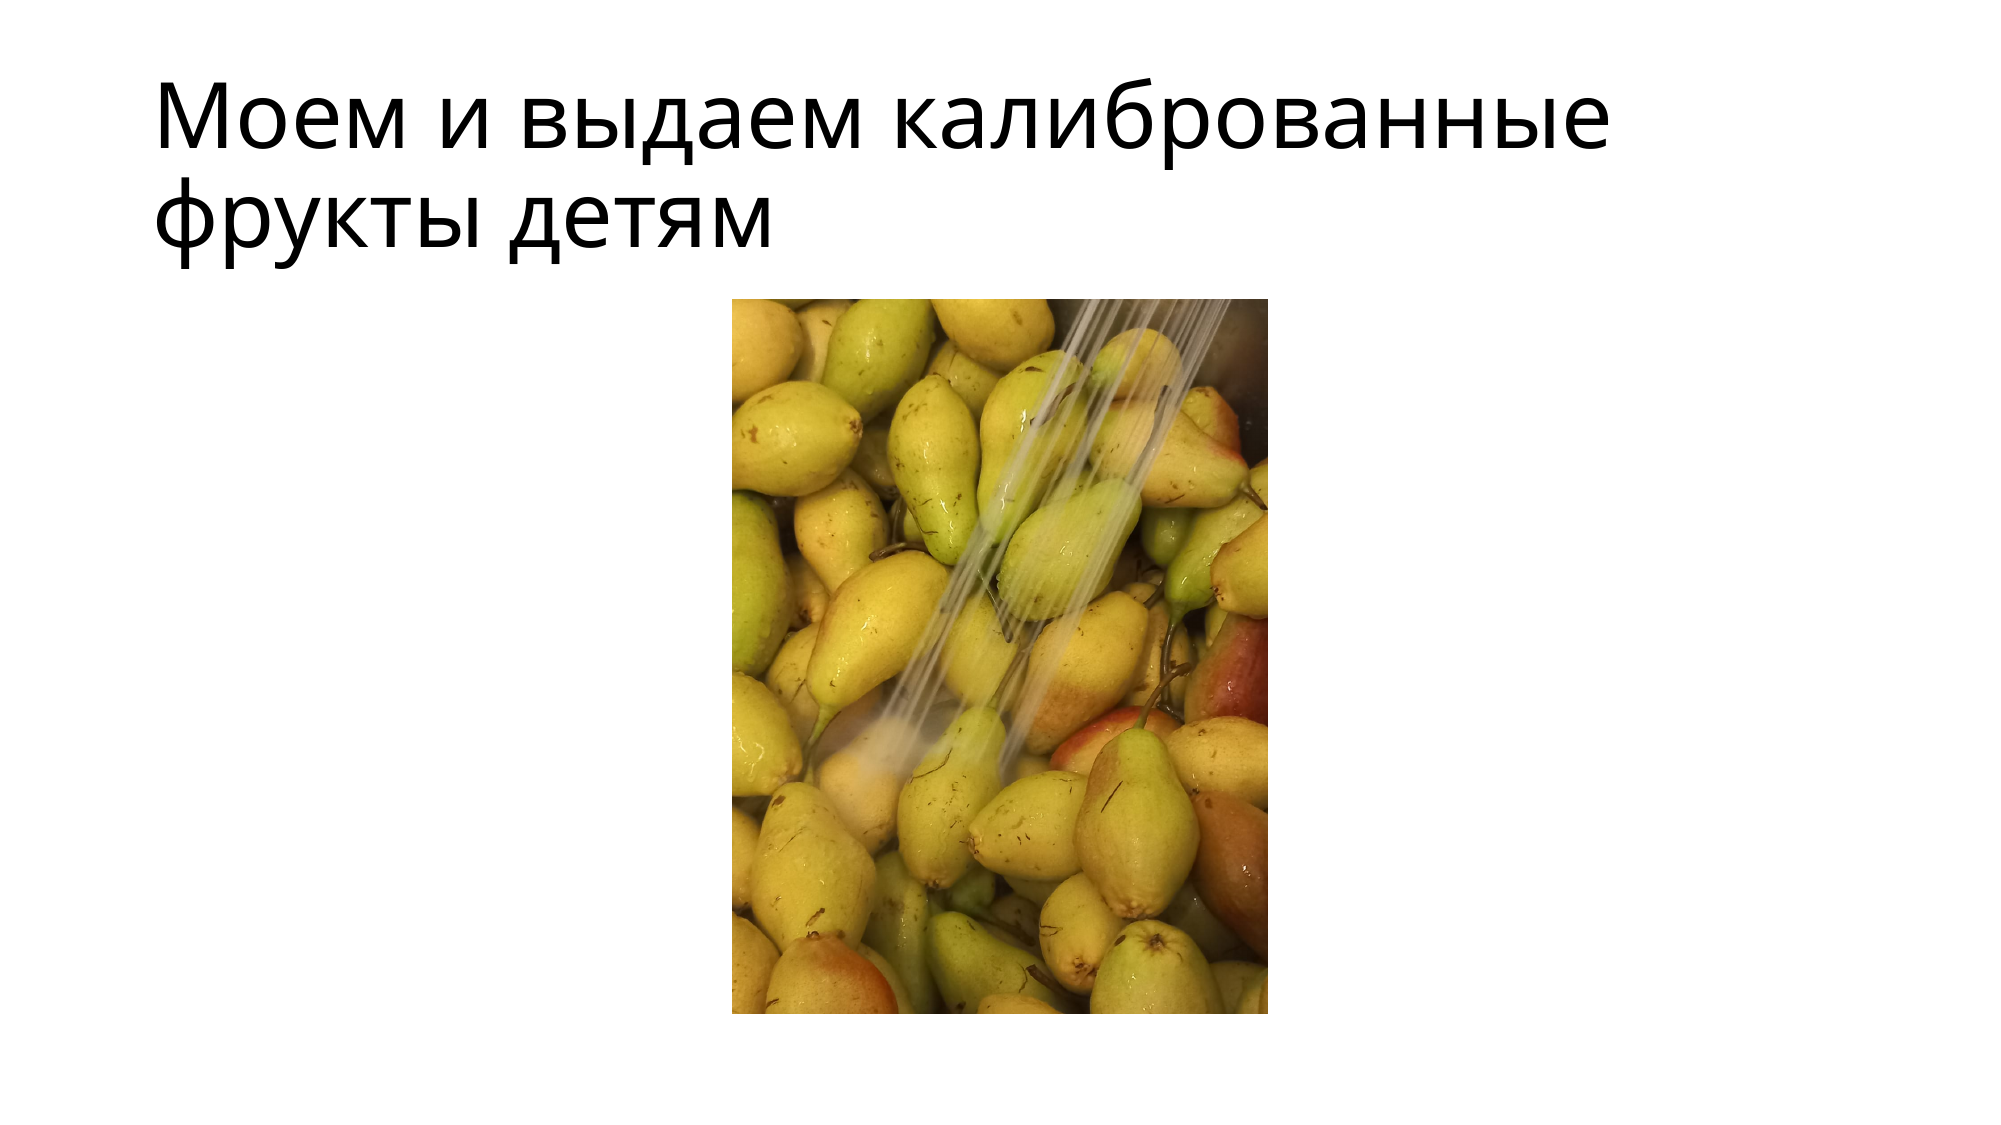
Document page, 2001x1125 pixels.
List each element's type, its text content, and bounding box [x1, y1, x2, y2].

title Моем и выдаем калиброванные фрукты детям [137, 59, 1863, 278]
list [732, 299, 1268, 1014]
